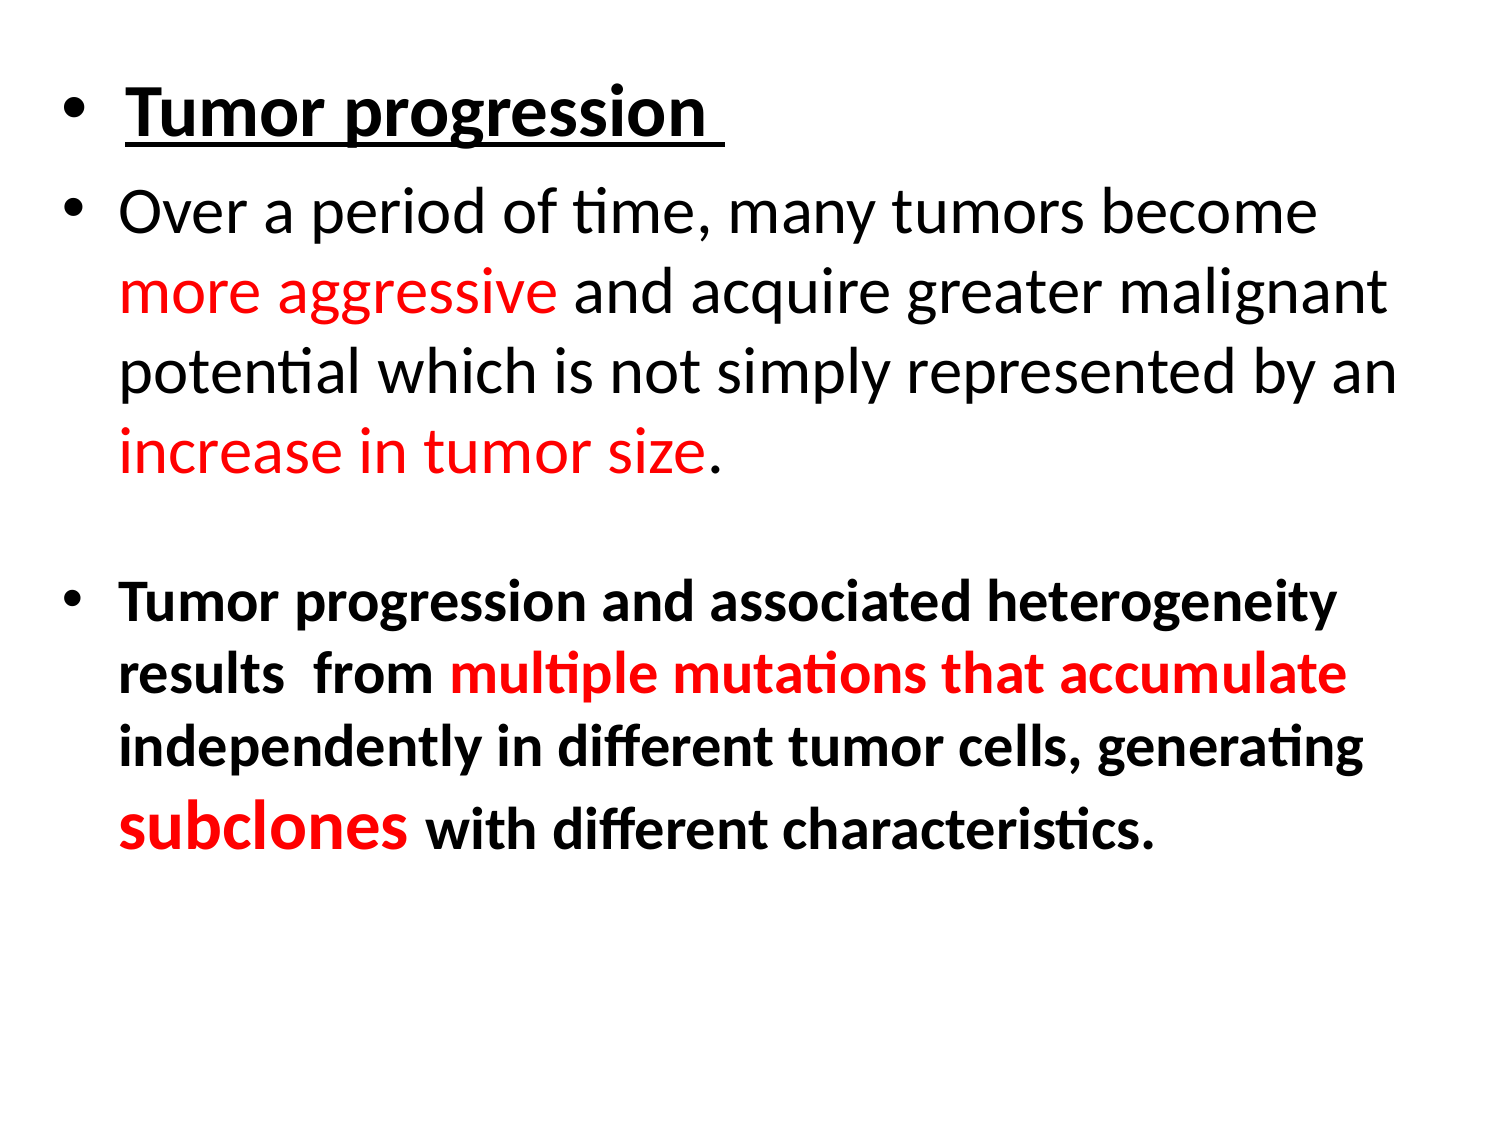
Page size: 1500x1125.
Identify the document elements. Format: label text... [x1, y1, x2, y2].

list Tumor progression Over a period of time, many tumors become more aggressive and acquire greater malignant potential which is not simply represented by an increase in tumor size. Tumor progression and associated heterogeneity results from multiple mutations that accumulate independently in different tumor cells, generating subclones with different characteristics. [61, 61, 1425, 1005]
